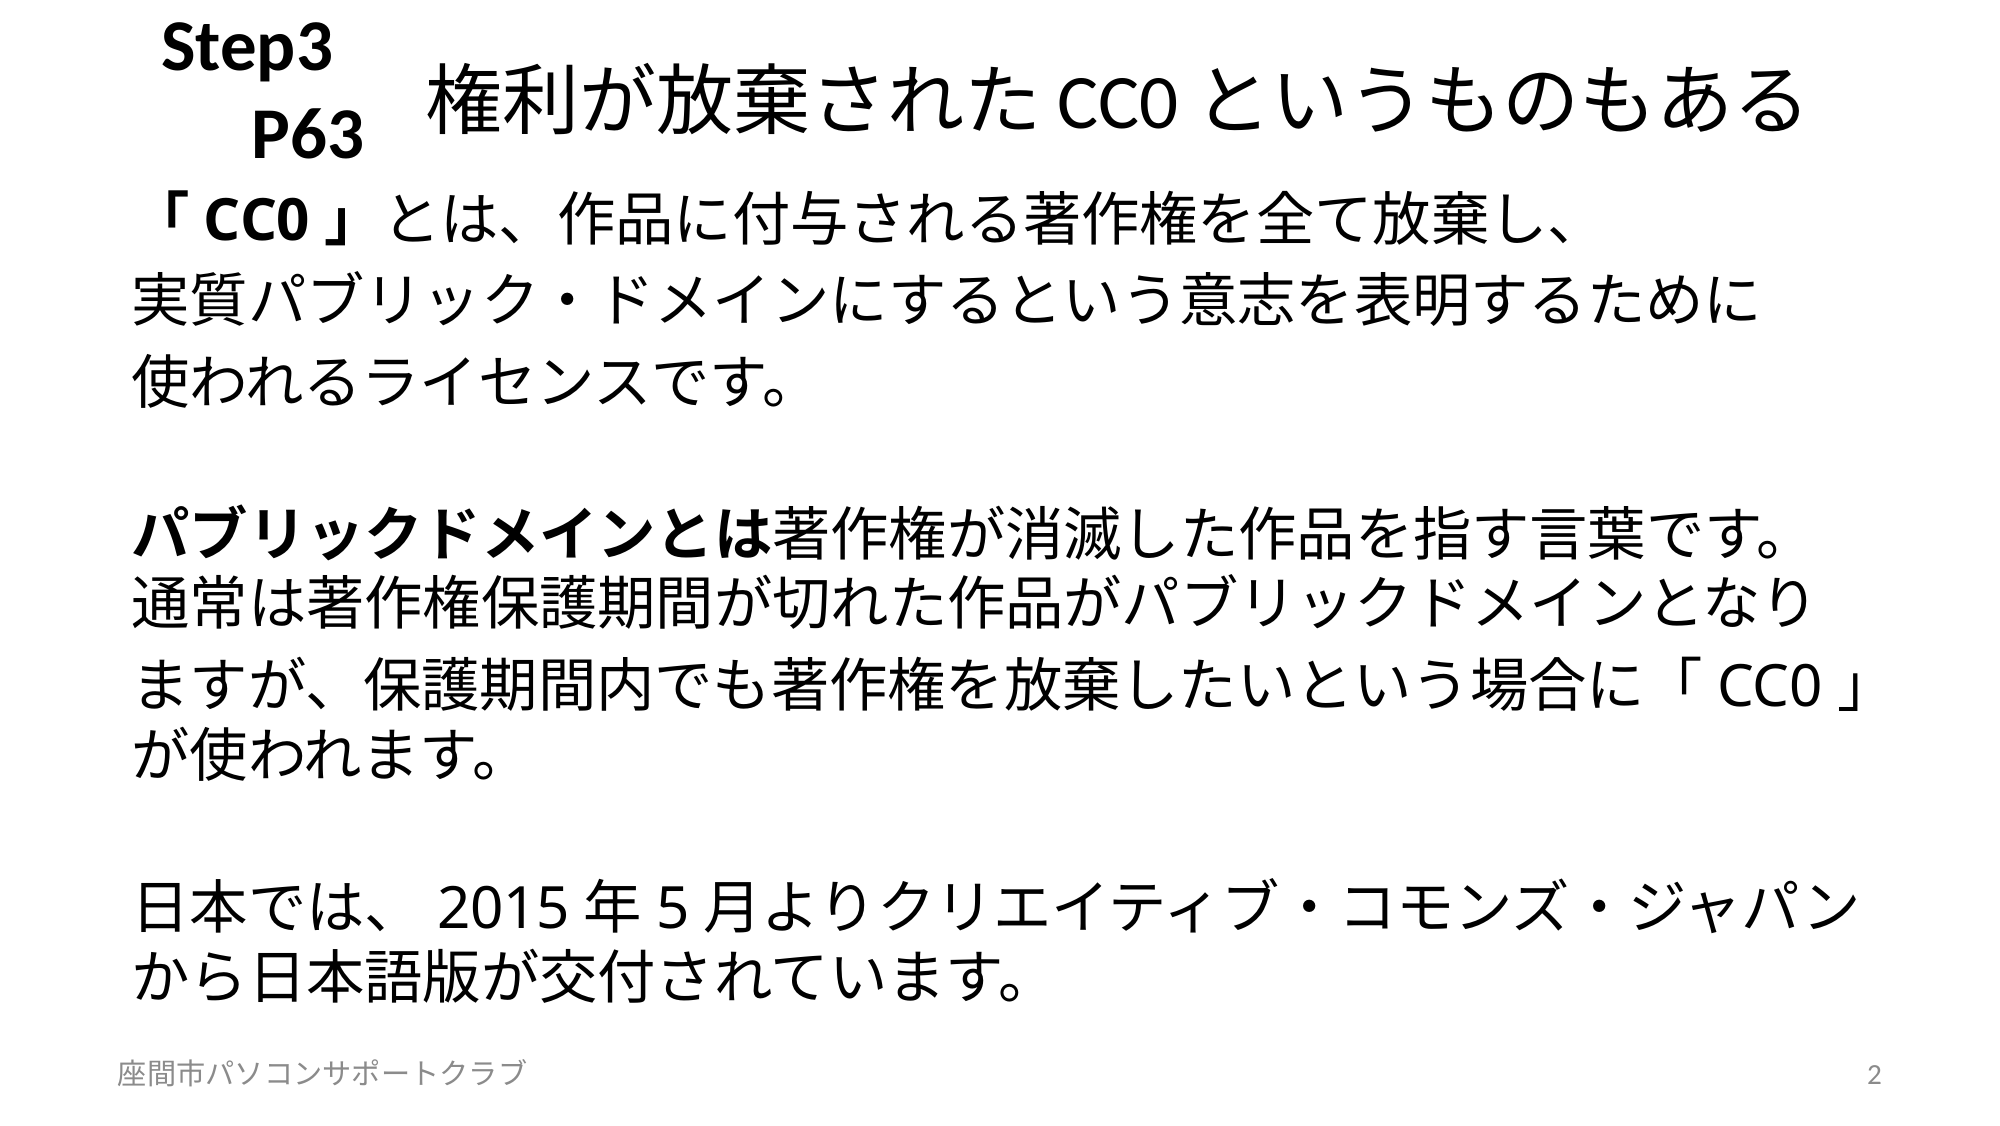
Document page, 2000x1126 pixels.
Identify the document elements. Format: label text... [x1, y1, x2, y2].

title 権利が放棄されたCC0というものもある [398, 40, 1839, 156]
slide_number 2 [1433, 1042, 1900, 1103]
text_box Step3 P63 [161, 22, 398, 173]
subtitle 「CC0」とは、作品に付与される著作権を全て放棄し、 実質パブリック・ドメインにするという意志を表明するために 使われるライセンスです。 パブリックドメインとは著作権が消滅した作品を指す言葉です。 通常は著作権保護期間が切れた作品がパブリックドメインとなり ますが、保護期間内でも著作権を放棄したいという場合に「CC0」が使われます。 日本では、2015年5月よりクリエイティブ・コモンズ・ジャパンから日本語版が交付されています。 [113, 172, 1933, 1047]
slide_number 座間市パソコンサポートクラブ [99, 1042, 567, 1103]
